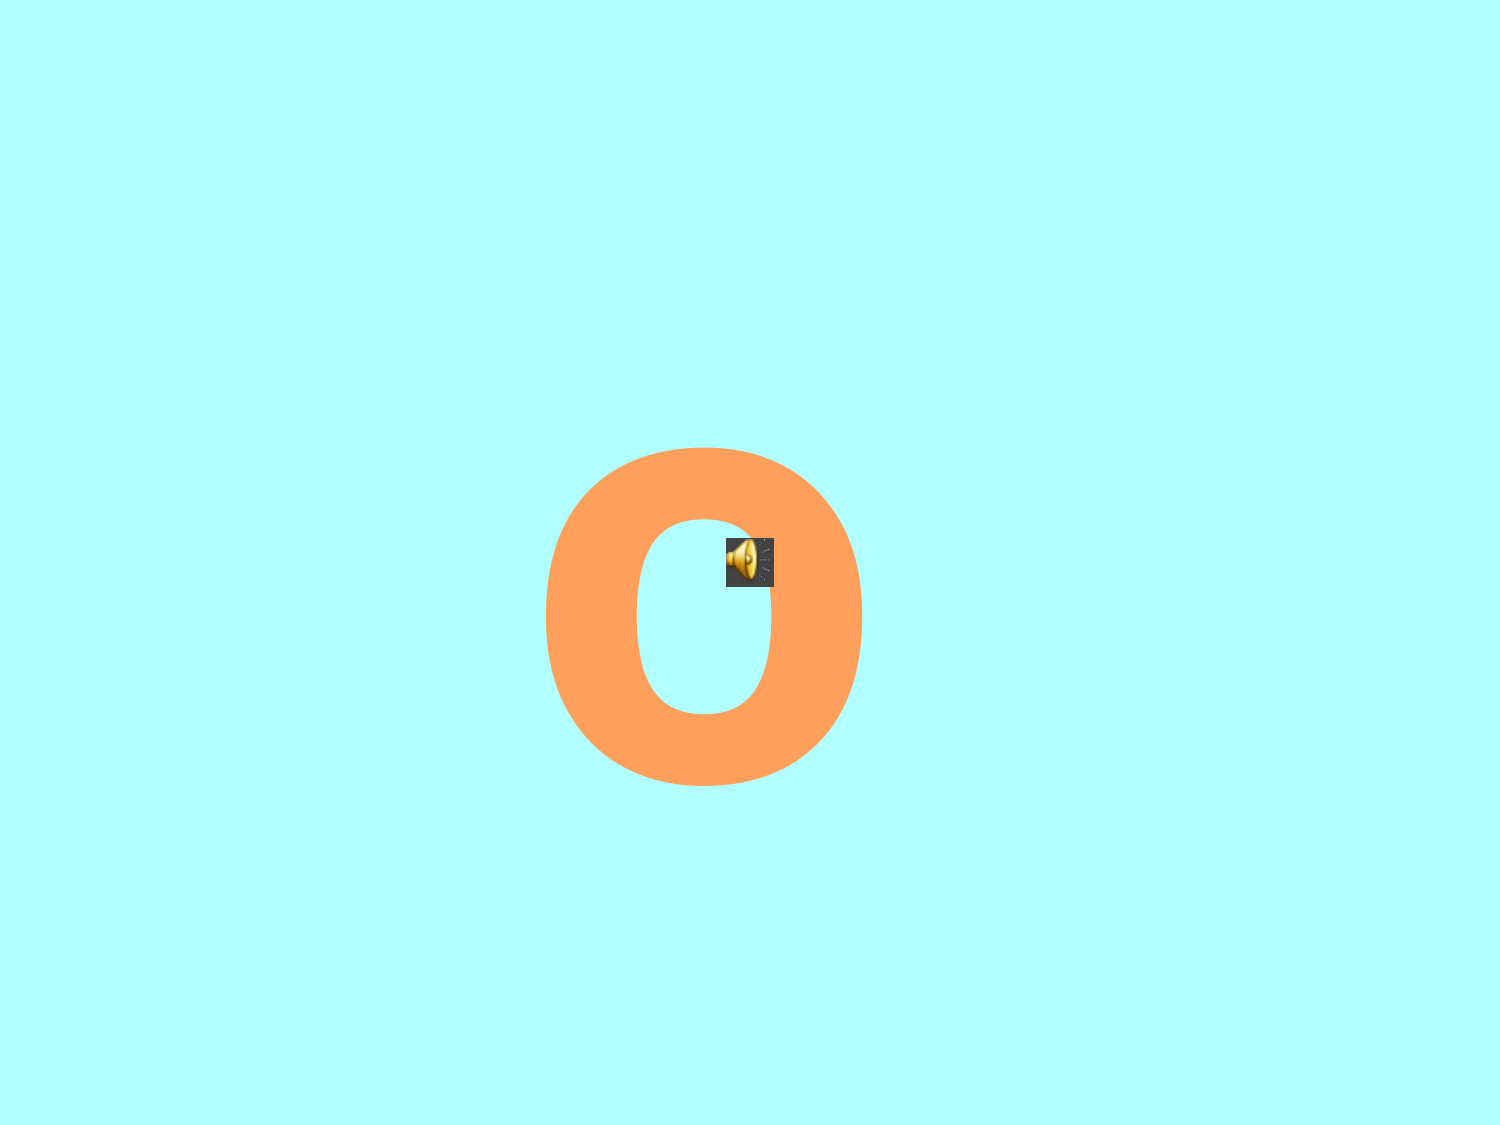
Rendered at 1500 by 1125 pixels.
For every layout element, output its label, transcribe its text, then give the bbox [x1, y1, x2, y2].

picture [724, 537, 776, 588]
text_box o [504, 174, 905, 908]
